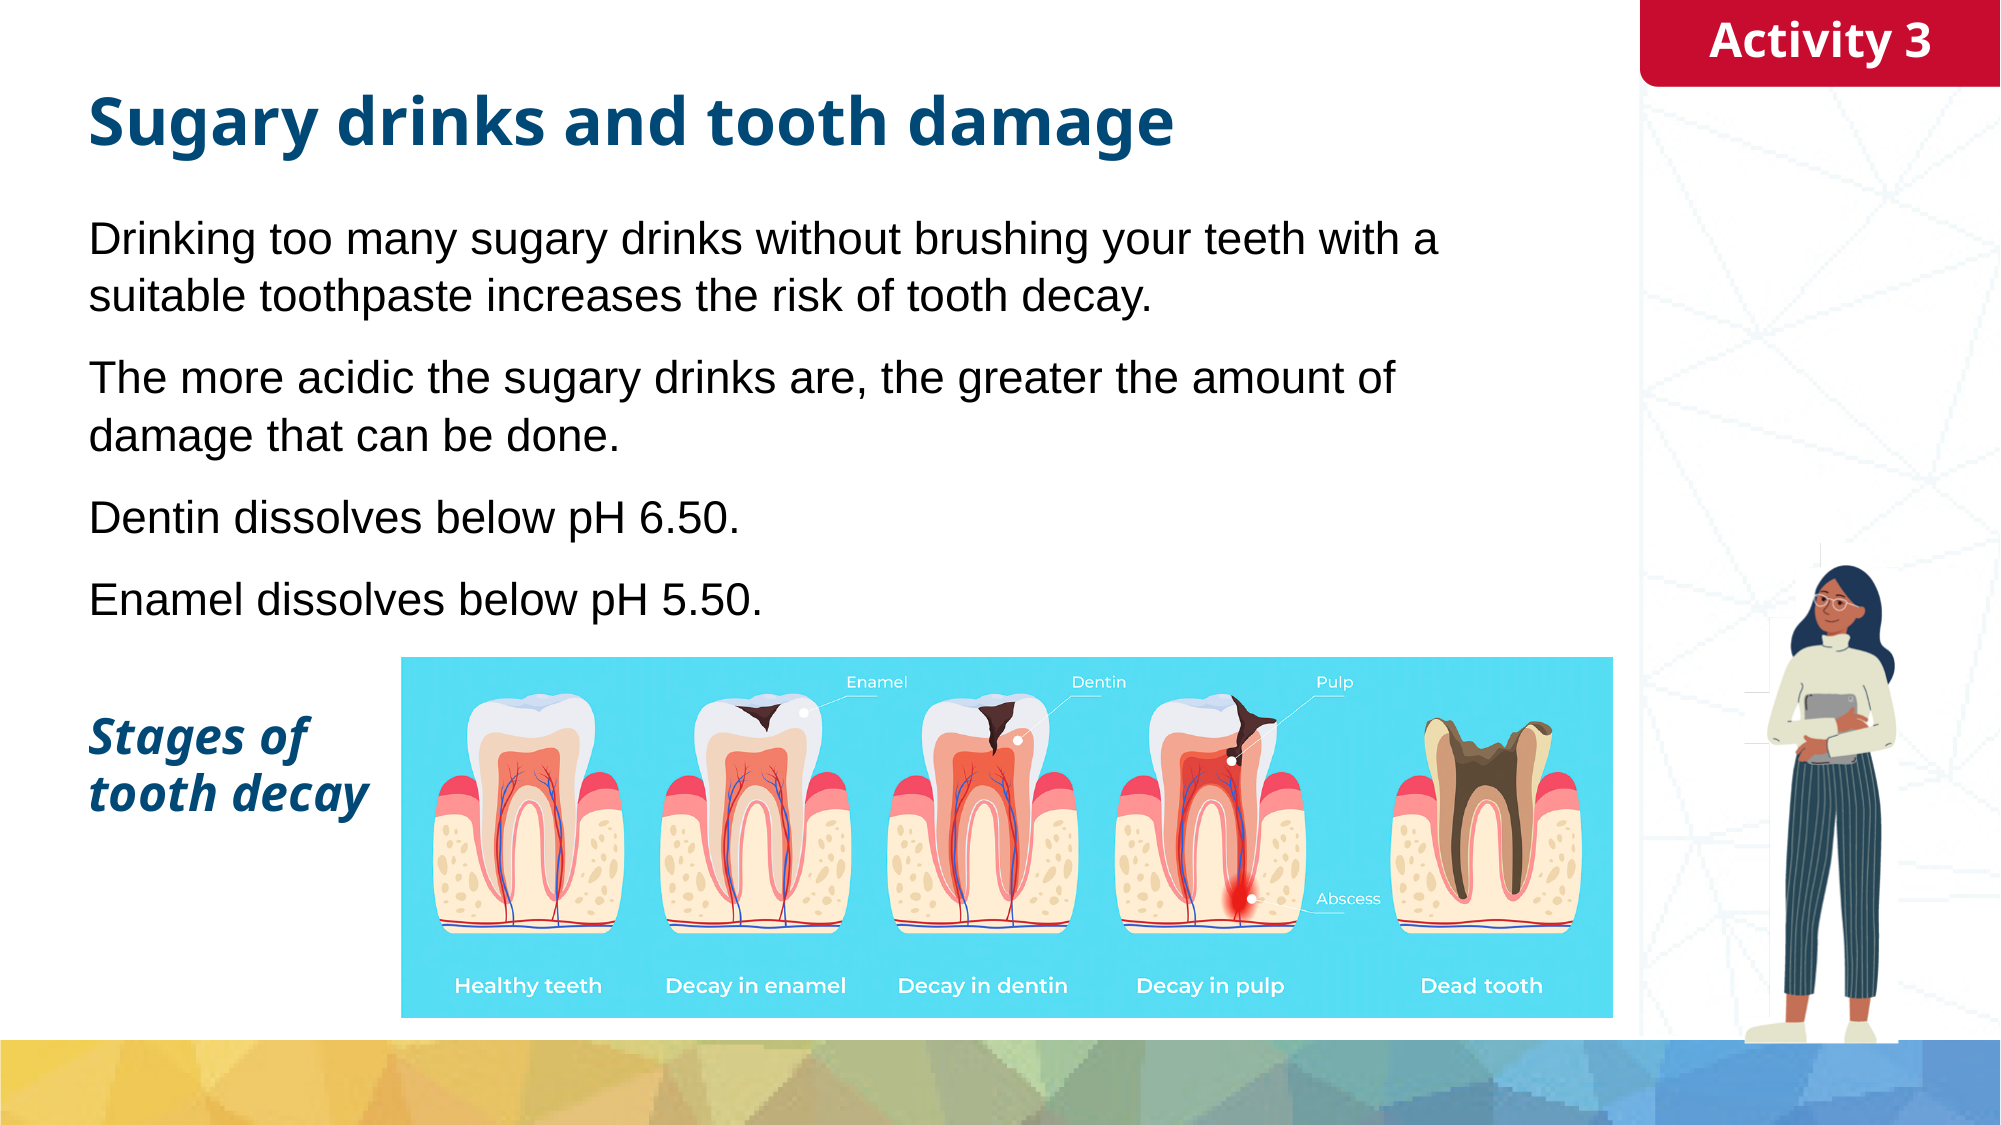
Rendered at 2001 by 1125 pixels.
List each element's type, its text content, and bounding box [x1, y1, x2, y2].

picture [401, 657, 1613, 1018]
title Sugary drinks and tooth damage [88, 88, 1565, 161]
list Drinking too many sugary drinks without brushing your teeth with a suitable toothpaste increases the risk of tooth decay. The more acidic the sugary drinks are, the greater the amount of damage that can be done. Dentin dissolves below pH 6.50. Enamel dissolves below pH 5.50. Stages of tooth decay [88, 206, 1565, 890]
picture [0, 0, 2001, 1125]
